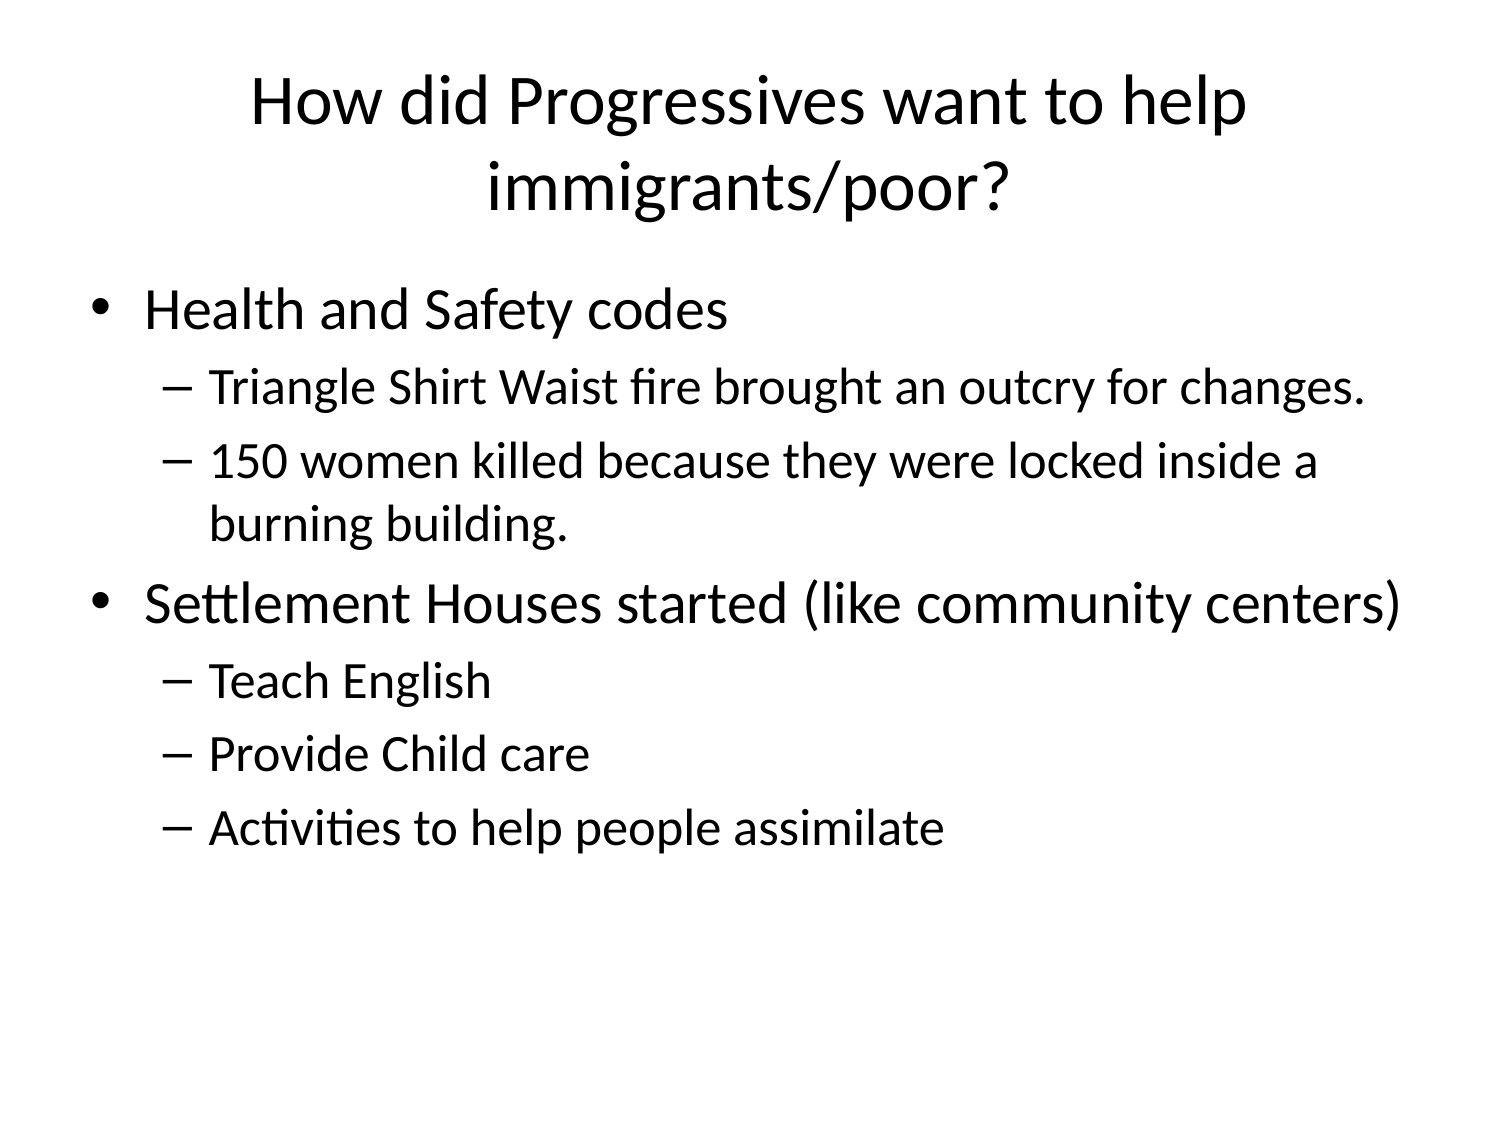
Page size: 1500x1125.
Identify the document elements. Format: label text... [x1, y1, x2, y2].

list Health and Safety codes Triangle Shirt Waist fire brought an outcry for changes. 150 women killed because they were locked inside a burning building. Settlement Houses started (like community centers) Teach English Provide Child care Activities to help people assimilate [75, 262, 1425, 1005]
title How did Progressives want to help immigrants/poor? [75, 45, 1425, 233]
